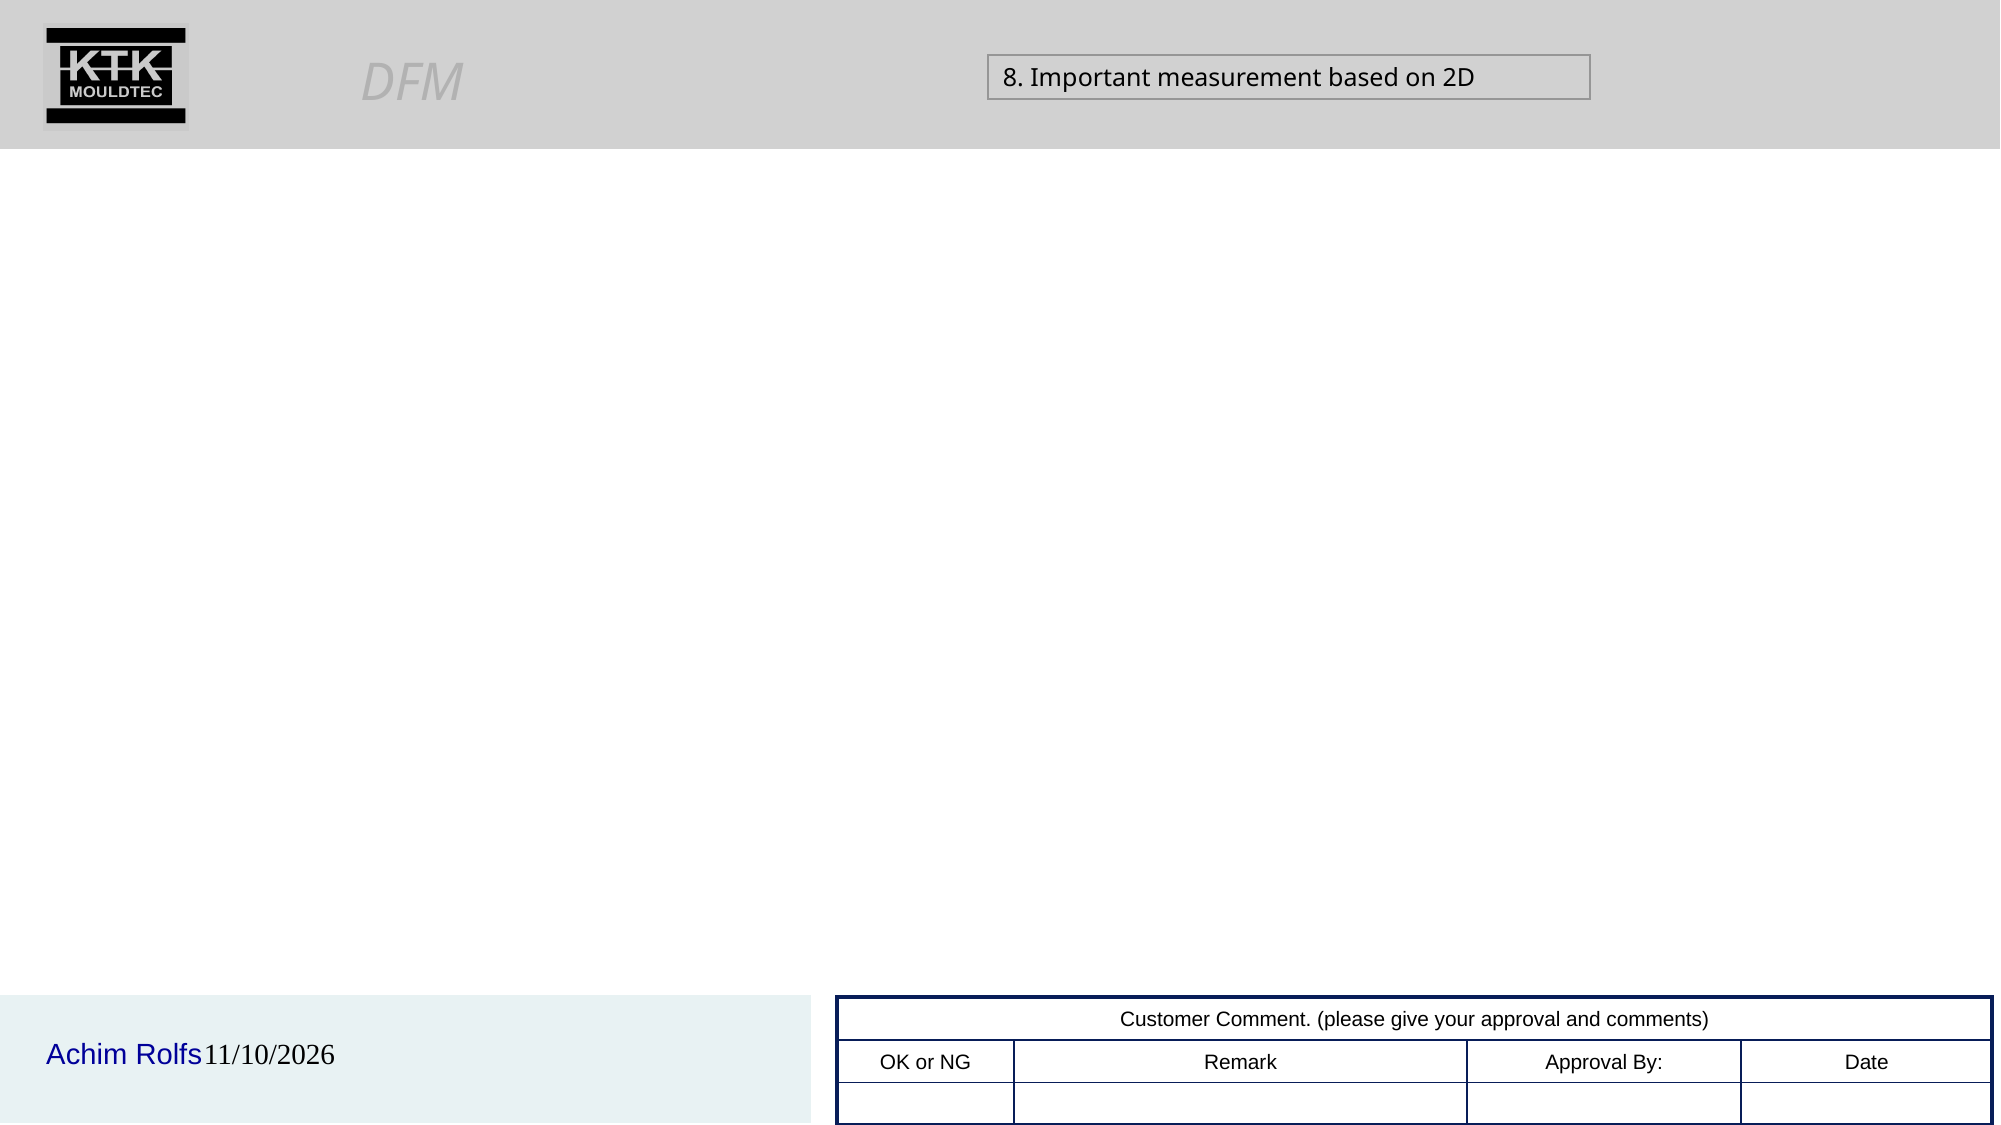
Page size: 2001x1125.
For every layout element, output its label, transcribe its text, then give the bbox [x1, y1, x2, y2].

text_box 8. Important measurement based on 2D [988, 54, 1591, 100]
slide_number [188, 1027, 433, 1106]
